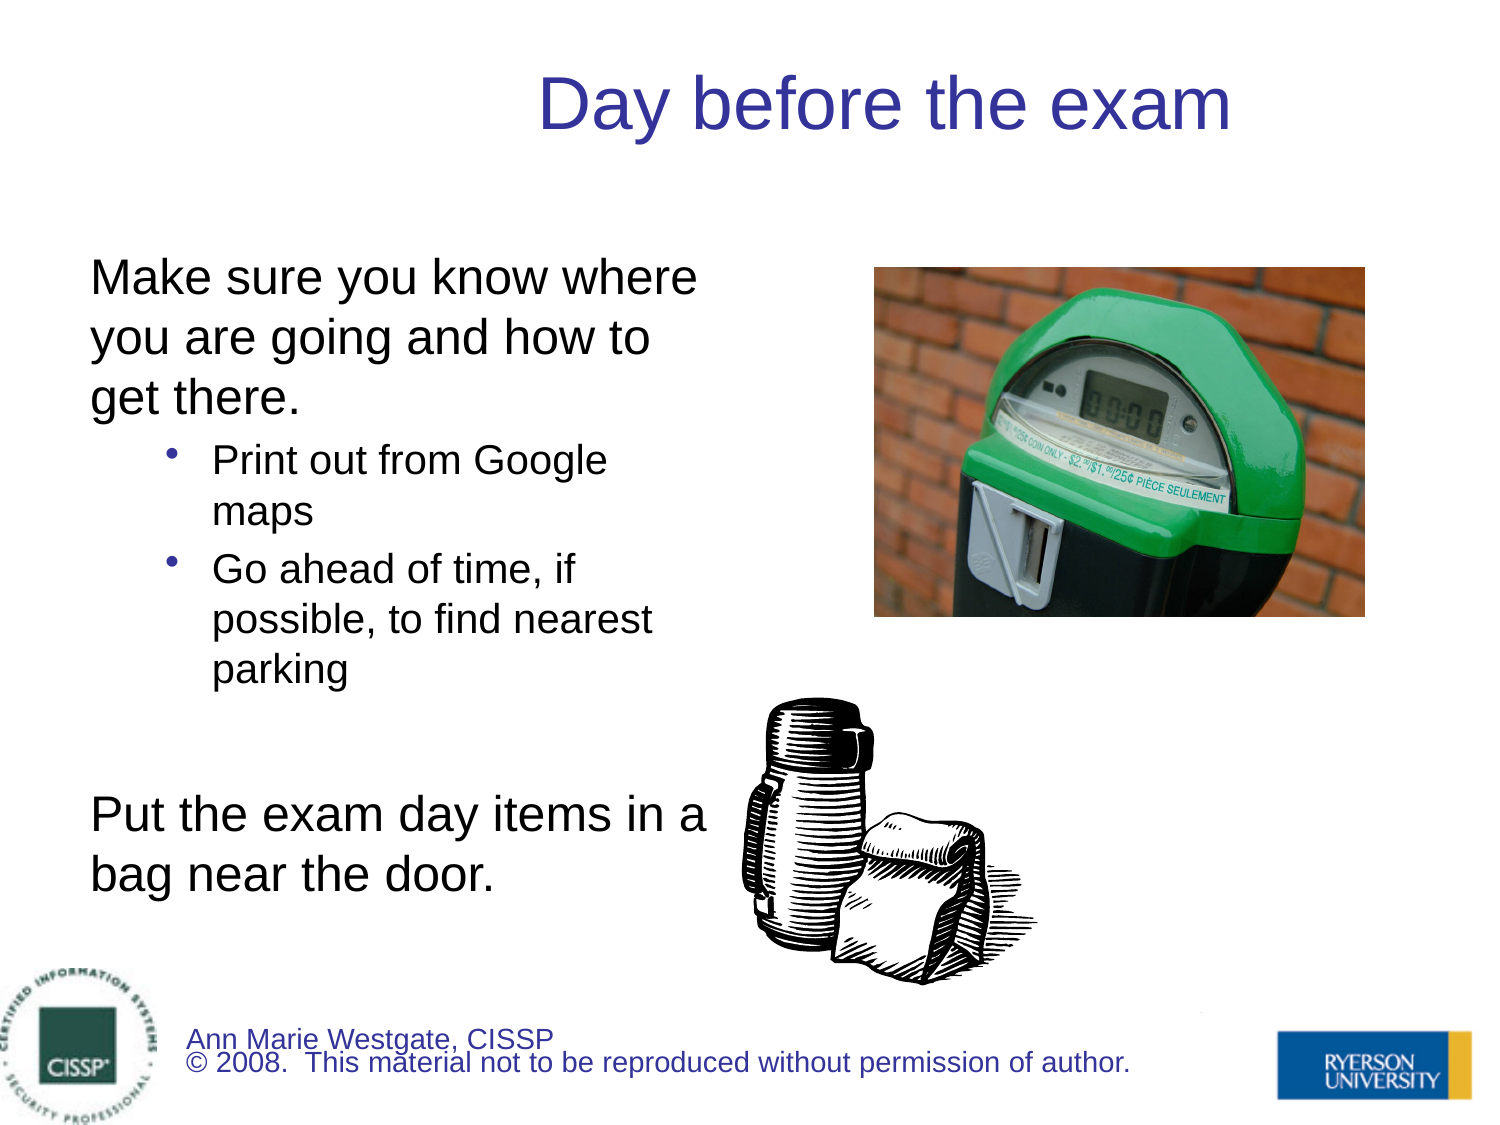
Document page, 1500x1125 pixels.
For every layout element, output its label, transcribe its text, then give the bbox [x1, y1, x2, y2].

picture [874, 266, 1365, 618]
list Make sure you know where you are going and how to get there. Print out from Google maps Go ahead of time, if possible, to find nearest parking Put the exam day items in a bag near the door. [74, 237, 726, 981]
picture [0, 968, 157, 1125]
picture [738, 696, 1038, 988]
footer Ann Marie Westgate, CISSP © 2008. This material not to be reproduced without permission of author. [170, 1022, 1164, 1093]
title Day before the exam [265, 0, 1500, 204]
picture [1200, 1012, 1500, 1125]
